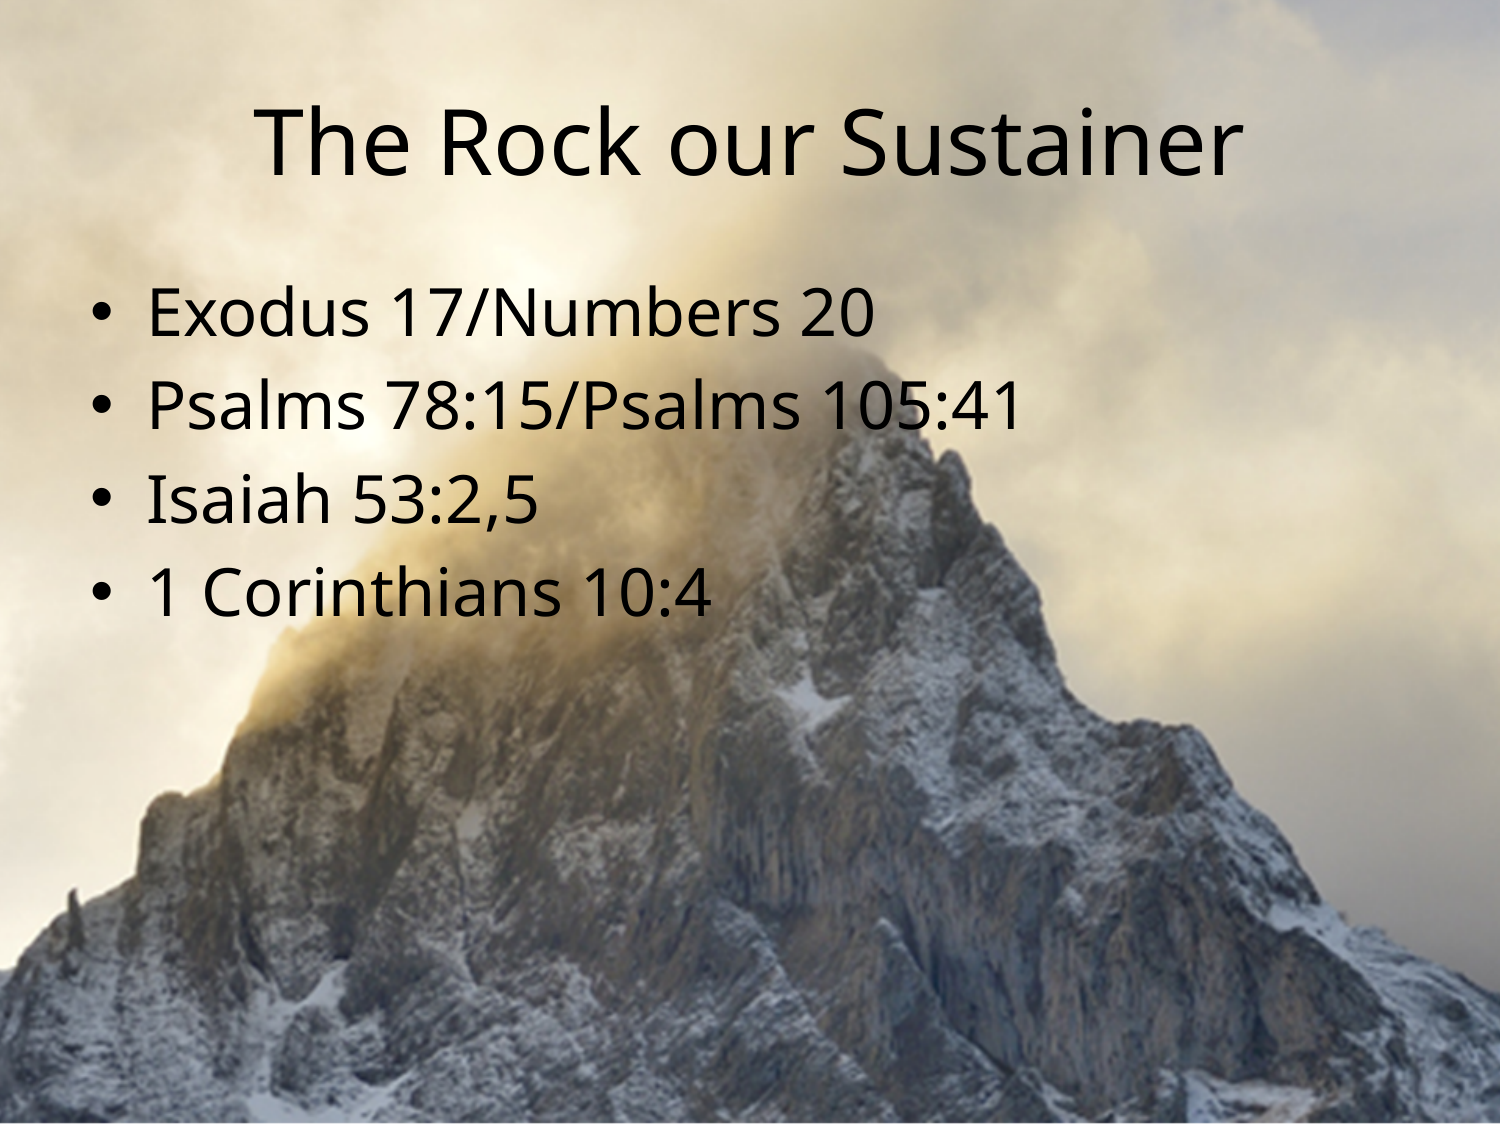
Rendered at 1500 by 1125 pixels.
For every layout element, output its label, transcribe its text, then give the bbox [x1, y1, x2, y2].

picture [0, 0, 1500, 1125]
list Exodus 17/Numbers 20 Psalms 78:15/Psalms 105:41 Isaiah 53:2,5 1 Corinthians 10:4 [75, 262, 1425, 1005]
title The Rock our Sustainer [75, 45, 1425, 233]
